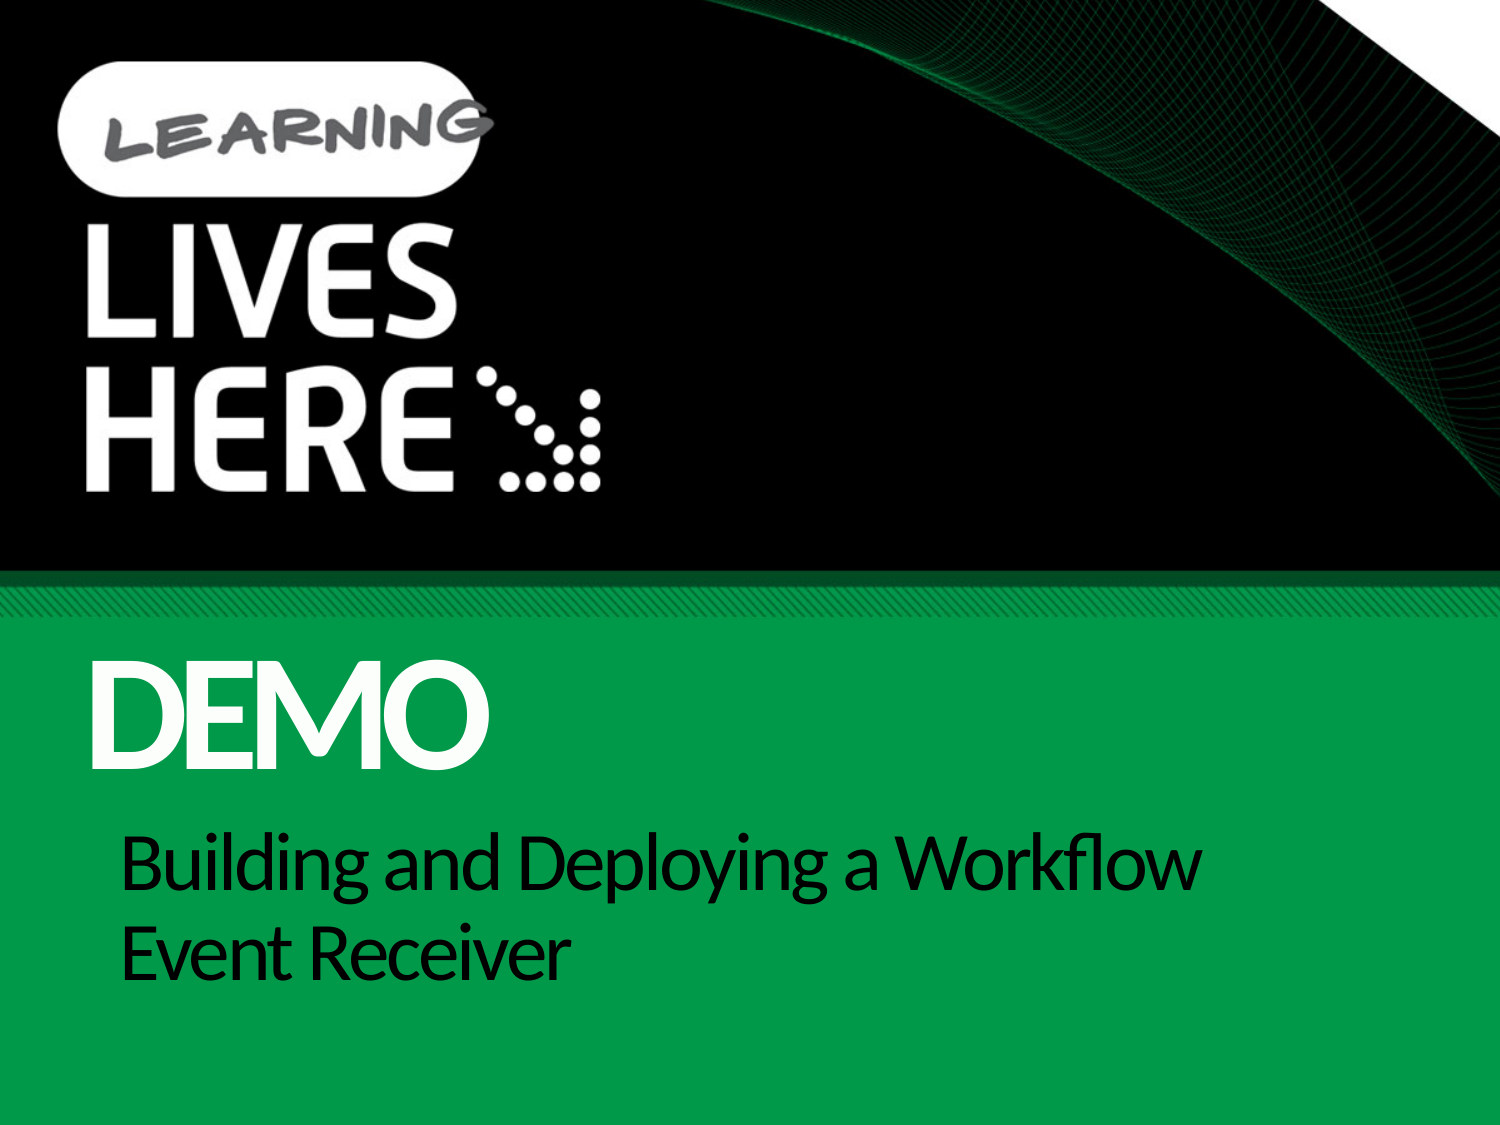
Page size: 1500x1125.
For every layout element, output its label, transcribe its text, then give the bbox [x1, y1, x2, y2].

title Building and Deploying a Workflow Event Receiver [119, 818, 1375, 943]
picture [0, 0, 1500, 1125]
list DEMO [83, 625, 1344, 800]
